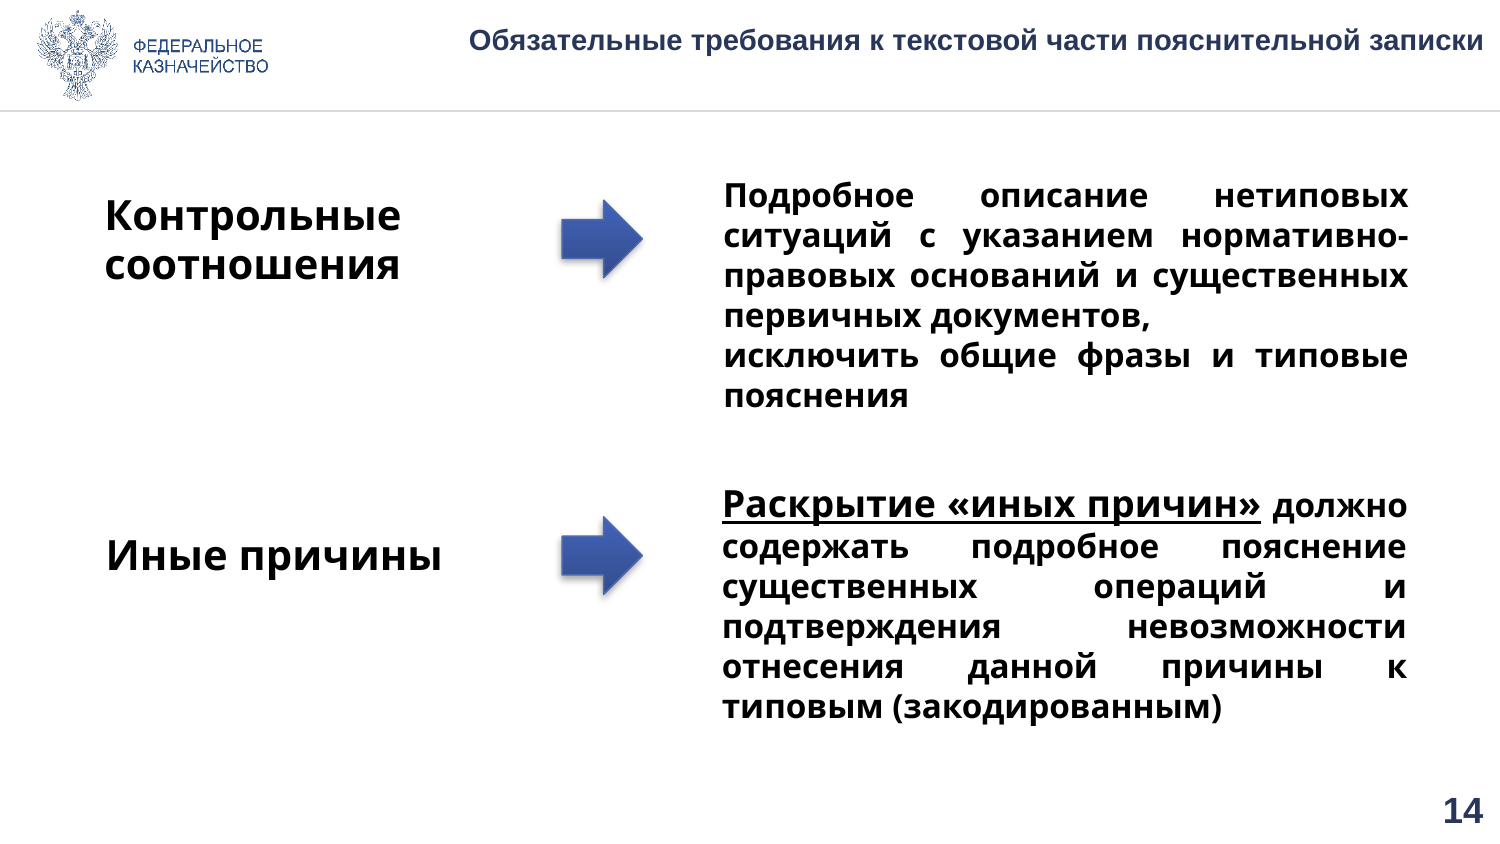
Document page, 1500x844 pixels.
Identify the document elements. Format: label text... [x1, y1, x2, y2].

text_box Иные причины [90, 521, 527, 586]
text_box [561, 516, 643, 596]
text_box Контрольные соотношения [89, 180, 528, 296]
text_box Подробное описание нетиповых ситуаций с указанием нормативно-правовых оснований и существенных первичных документов, исключить общие фразы и типовые пояснения [708, 166, 1425, 422]
text_box [561, 199, 643, 279]
text_box Раскрытие «иных причин» должно содержать подробное пояснение существенных операций и подтверждения невозможности отнесения данной причины к типовым (закодированным) [707, 472, 1423, 733]
slide_number 13 [1138, 786, 1484, 844]
picture [37, 10, 268, 101]
text_box Обязательные требования к текстовой части пояснительной записки [294, 14, 1500, 64]
